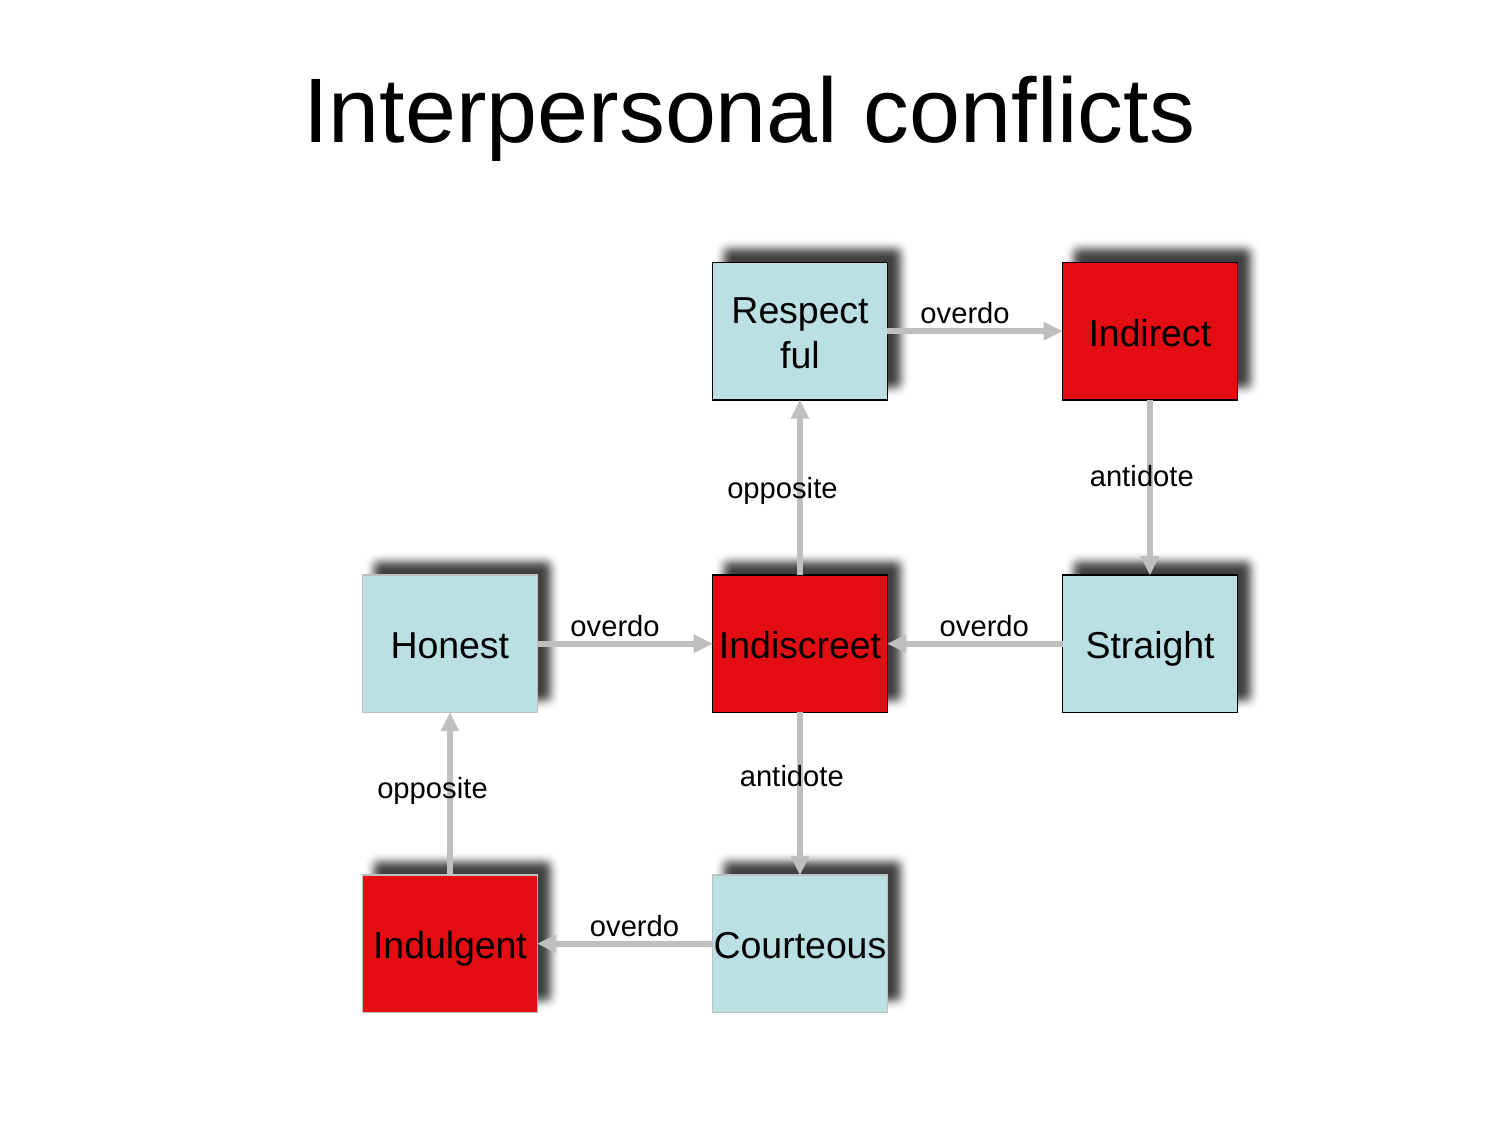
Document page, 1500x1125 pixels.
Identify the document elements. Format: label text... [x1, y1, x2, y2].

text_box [362, 574, 888, 1013]
title Interpersonal conflicts [112, 12, 1388, 200]
text_box Indirect [1062, 262, 1238, 400]
text_box overdo [924, 599, 1045, 643]
text_box opposite [804, 462, 853, 513]
text_box Respect ful [712, 262, 888, 400]
text_box overdo [905, 287, 1025, 330]
text_box opposite [712, 462, 795, 513]
text_box antidote [1154, 449, 1209, 500]
text_box Straight [1062, 574, 1238, 713]
text_box antidote [1075, 449, 1145, 500]
